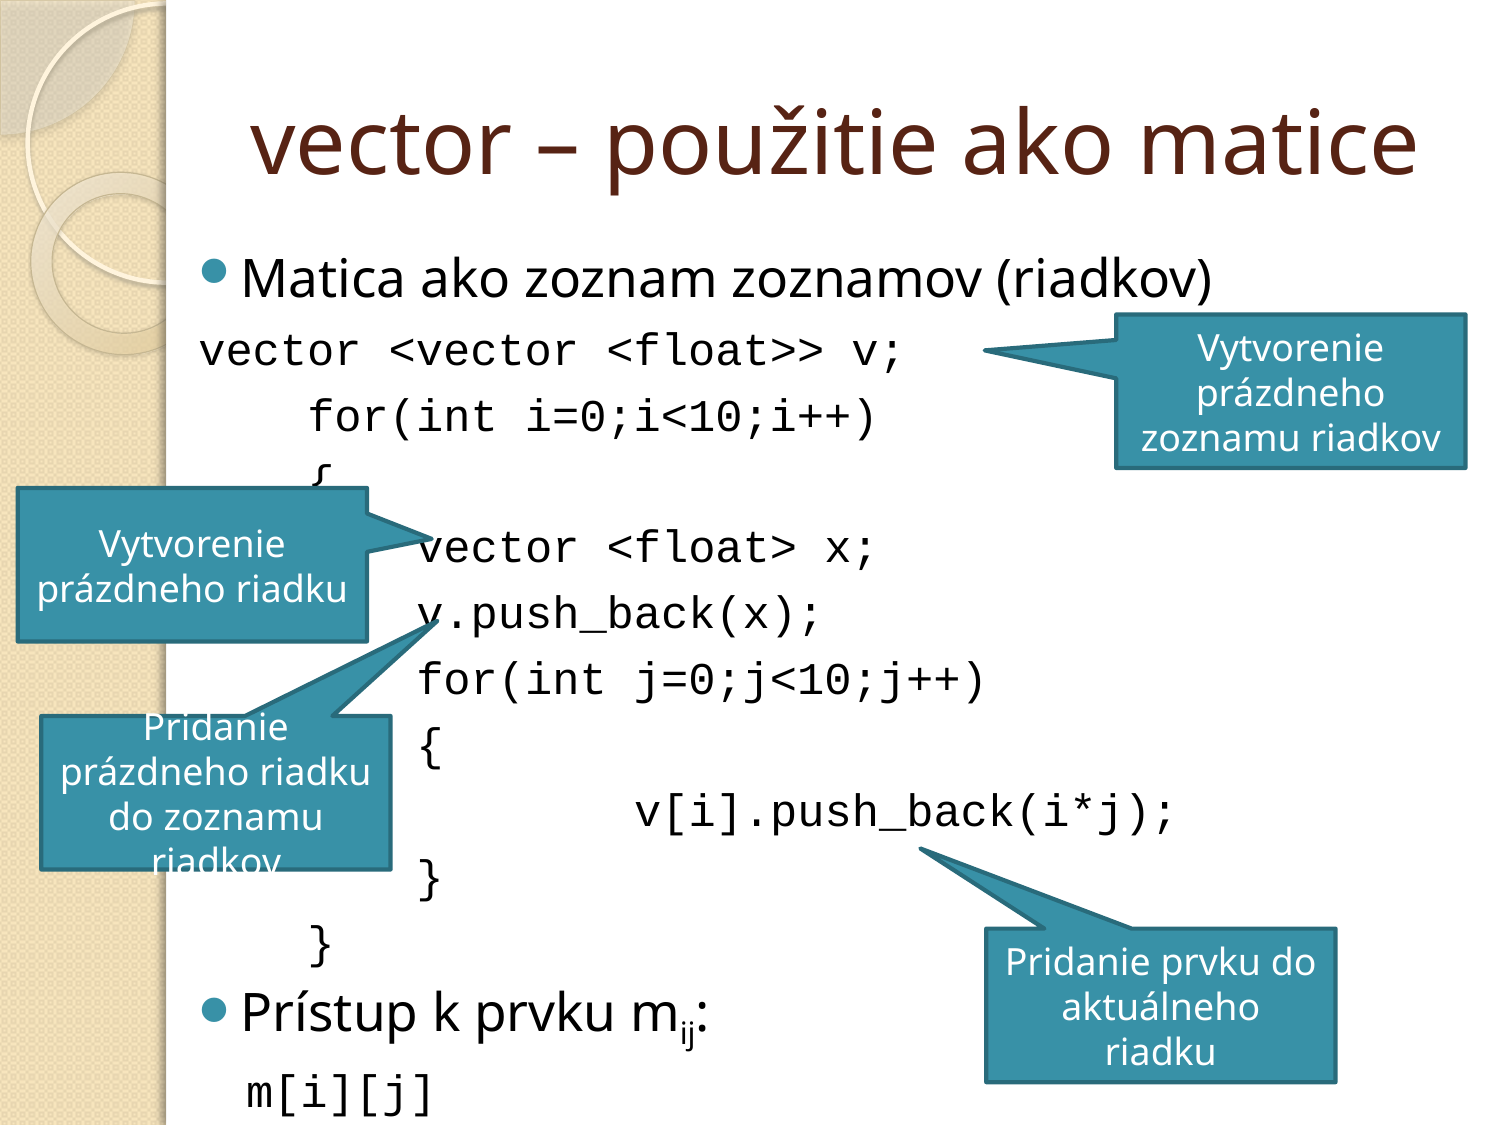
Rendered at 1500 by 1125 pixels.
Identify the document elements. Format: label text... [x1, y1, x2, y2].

text_box Vytvorenie prázdneho zoznamu riadkov [982, 312, 1468, 471]
list Matica ako zoznam zoznamov (riadkov) vector <vector <float>> v; for(int i=0;i<10;i++) { vector <float> x; v.push_back(x); for(int j=0;j<10;j++) { v[i].push_back(i*j); } } Prístup k prvku mij: m[i][j] [171, 237, 1500, 1125]
text_box Pridanie prázdneho riadku do zoznamu riadkov [39, 618, 440, 872]
title vector – použitie ako matice [235, 45, 1466, 233]
text_box Vytvorenie prázdneho riadku [15, 485, 434, 644]
text_box Pridanie prvku do aktuálneho riadku [918, 846, 1338, 1085]
